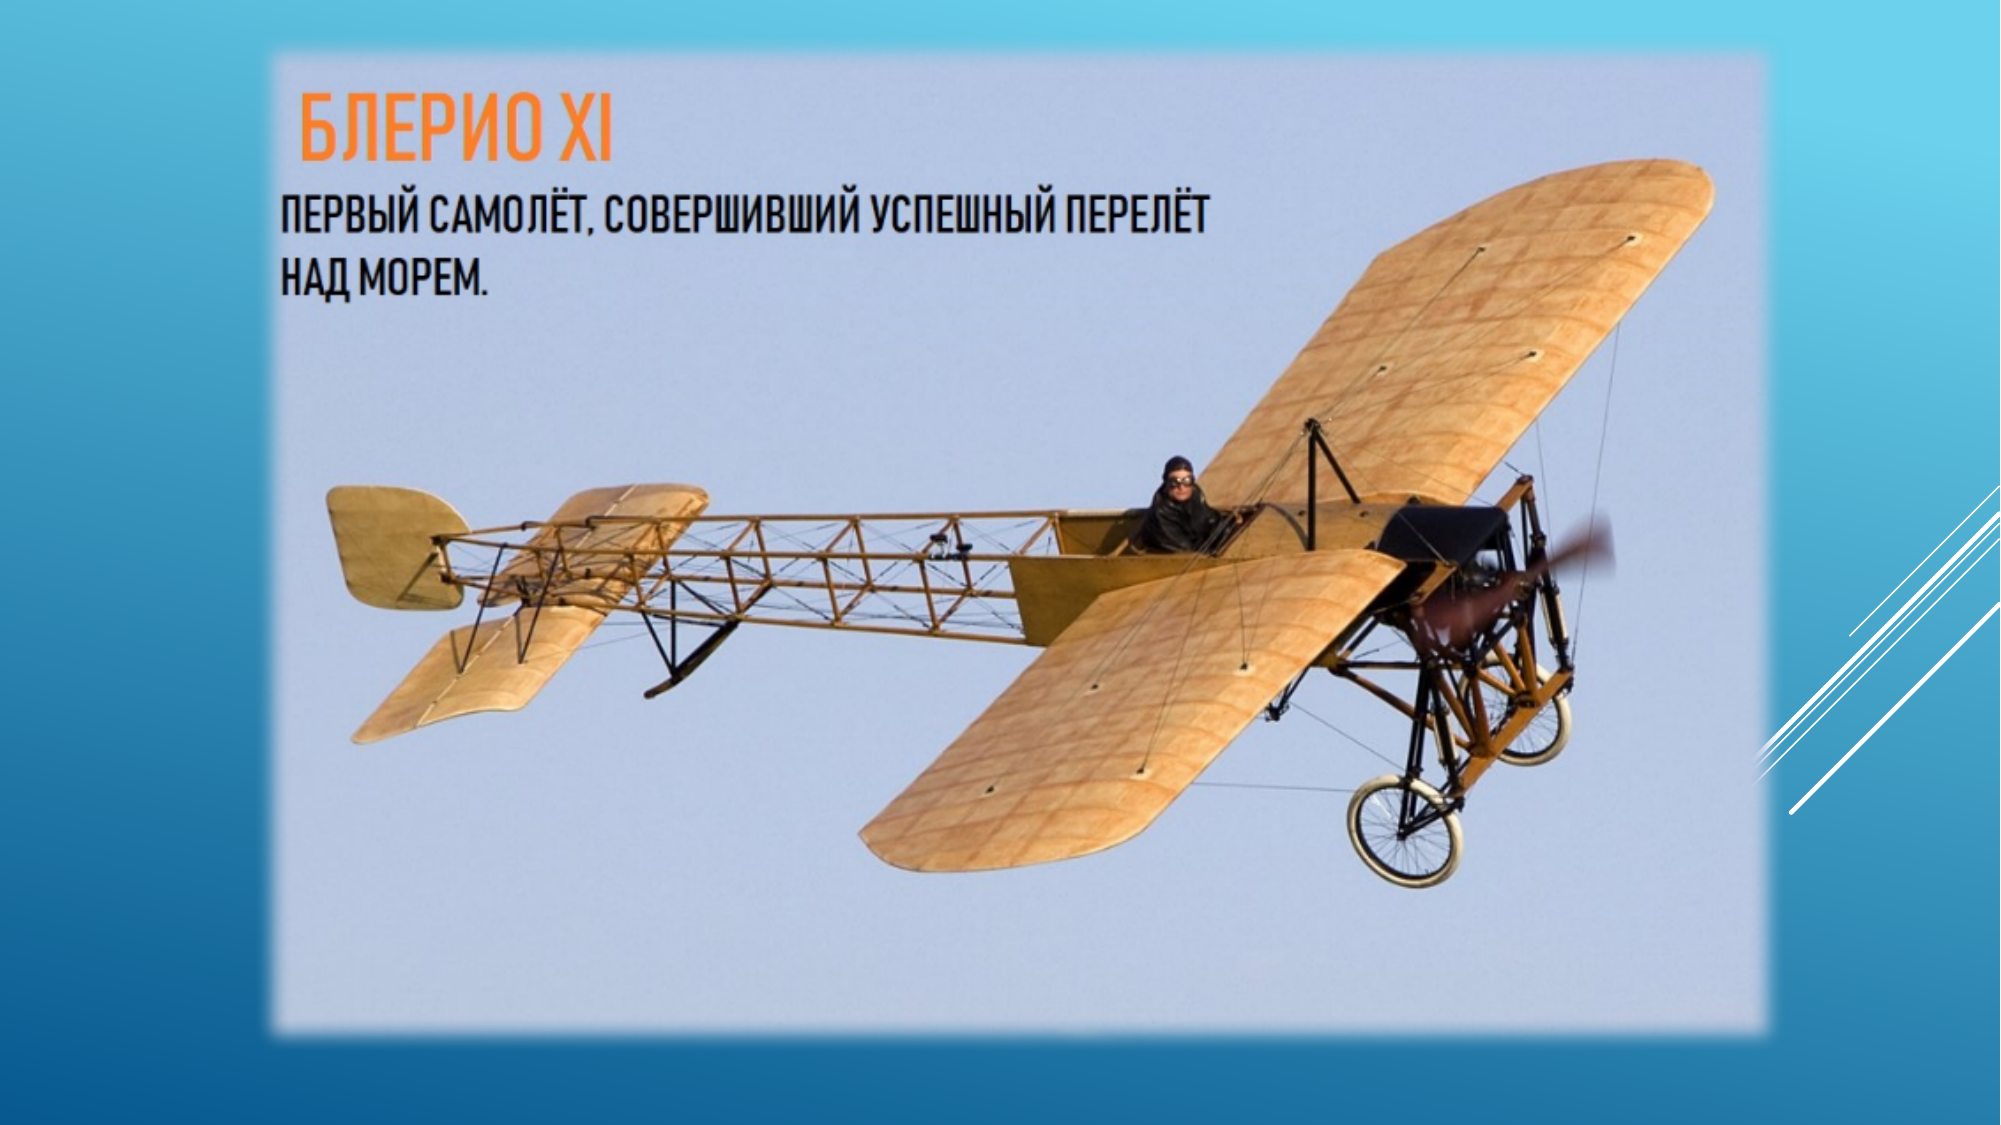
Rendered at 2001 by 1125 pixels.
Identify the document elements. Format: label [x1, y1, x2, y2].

picture [255, 33, 1786, 1054]
